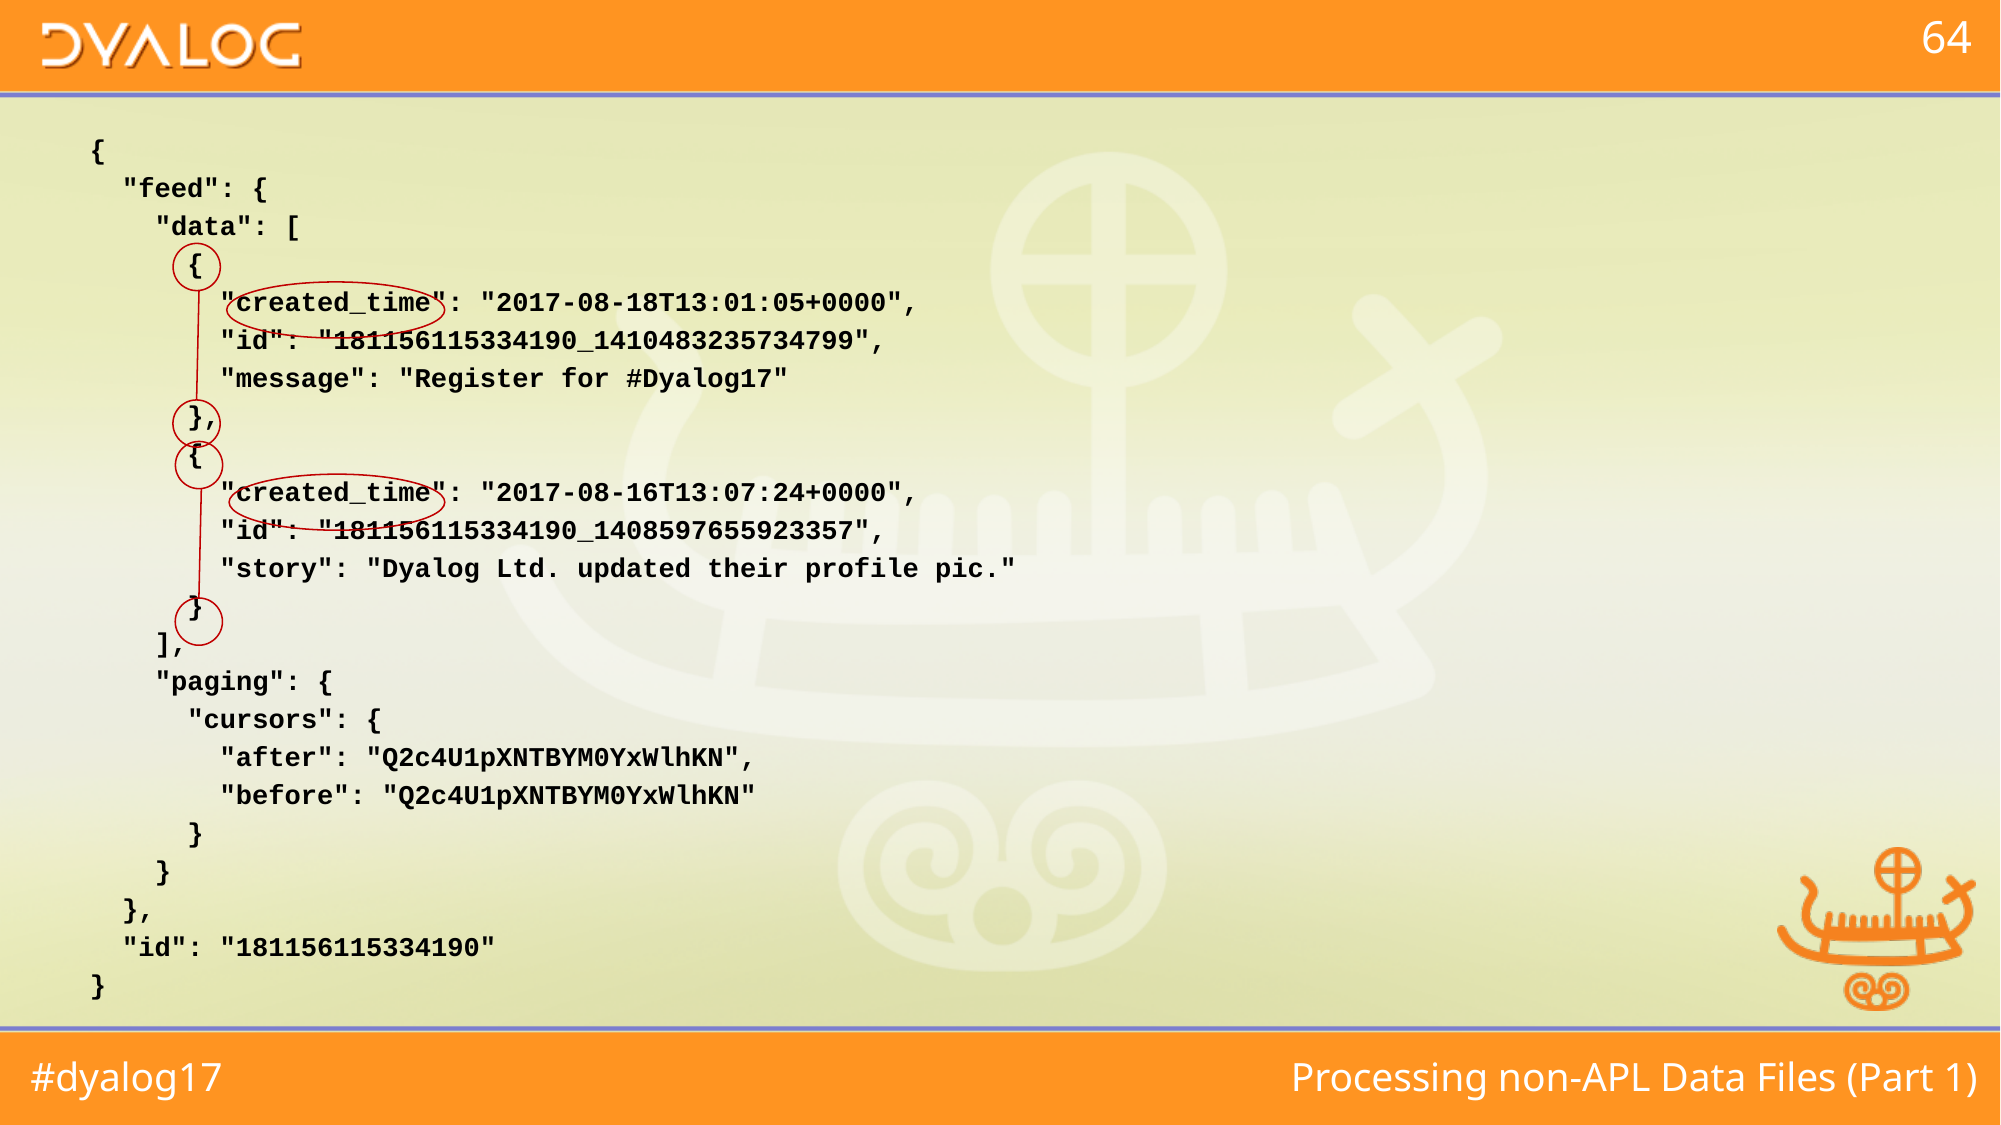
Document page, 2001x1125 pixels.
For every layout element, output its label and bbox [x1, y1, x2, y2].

list [74, 125, 1426, 1011]
picture [0, 0, 2001, 1125]
text_box [229, 474, 445, 531]
text_box [226, 281, 445, 338]
text_box [172, 290, 223, 646]
